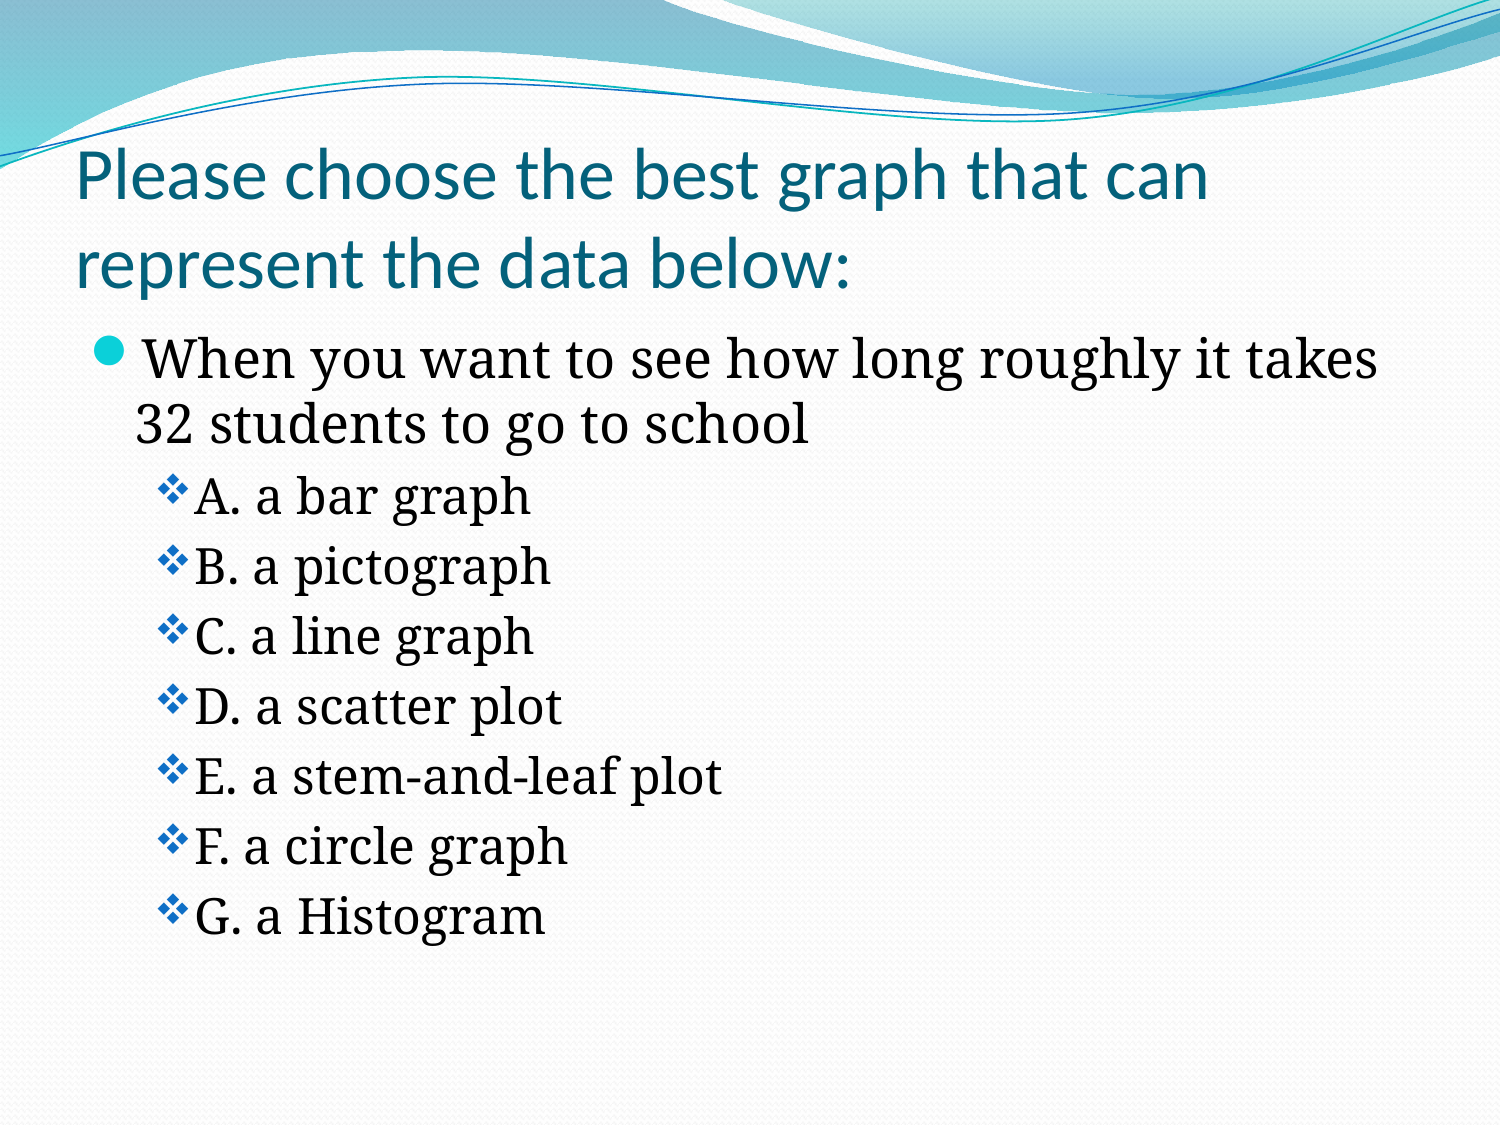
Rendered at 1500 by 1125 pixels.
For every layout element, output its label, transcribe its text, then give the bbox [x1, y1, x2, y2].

title Please choose the best graph that can represent the data below: [75, 115, 1425, 303]
list When you want to see how long roughly it takes 32 students to go to school A. a bar graph B. a pictograph C. a line graph D. a scatter plot E. a stem-and-leaf plot F. a circle graph G. a Histogram [75, 317, 1425, 1038]
